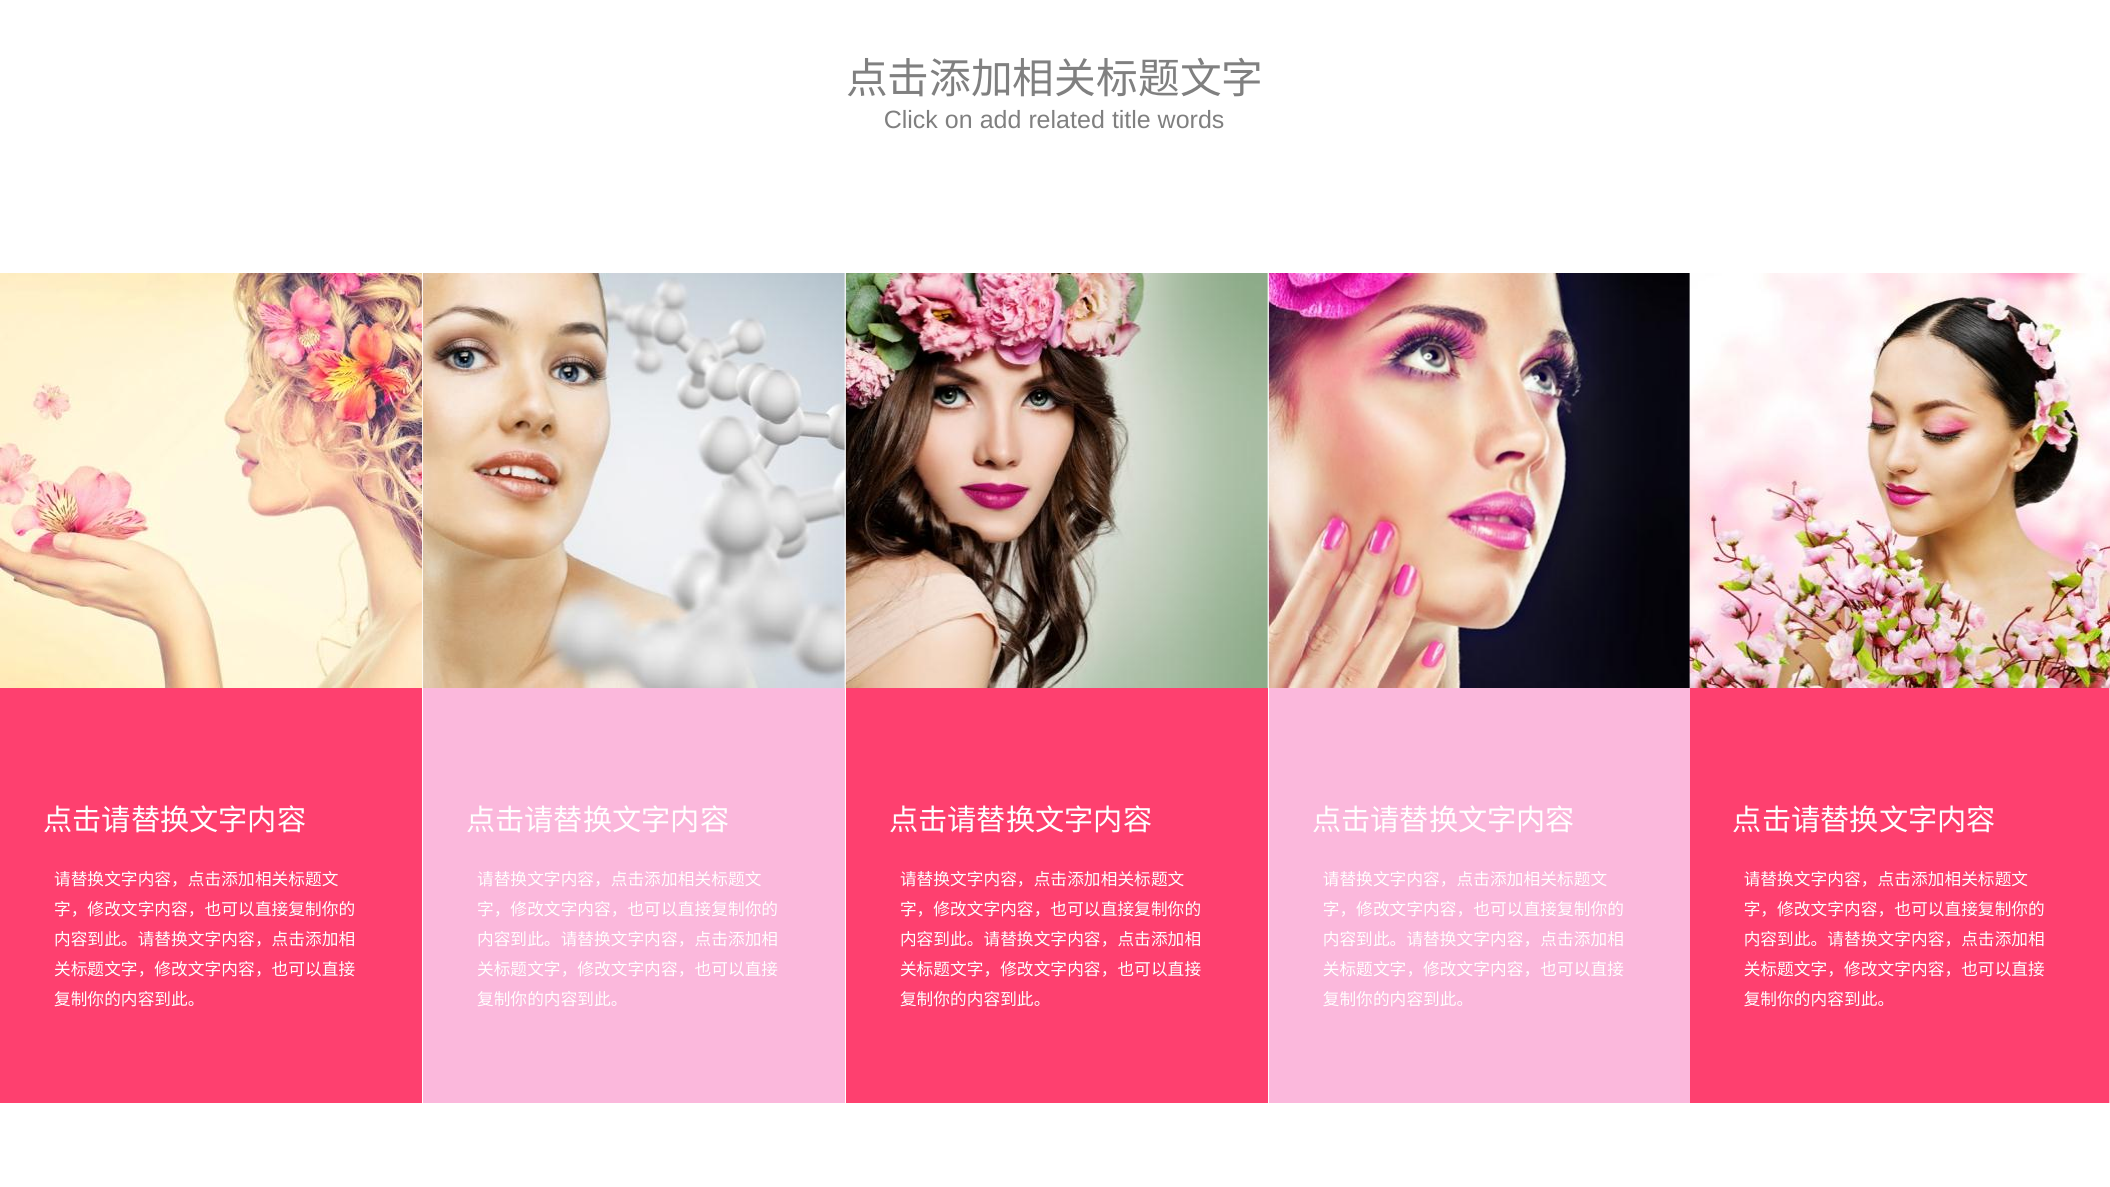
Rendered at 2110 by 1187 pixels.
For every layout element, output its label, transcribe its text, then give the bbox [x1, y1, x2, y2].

text_box 点击添加相关标题文字 [803, 44, 1307, 107]
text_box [422, 273, 845, 1103]
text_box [1268, 273, 1689, 1103]
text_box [845, 273, 1268, 1103]
text_box Click on add related title words [864, 95, 1246, 158]
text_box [0, 273, 422, 1103]
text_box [1689, 273, 2110, 1103]
